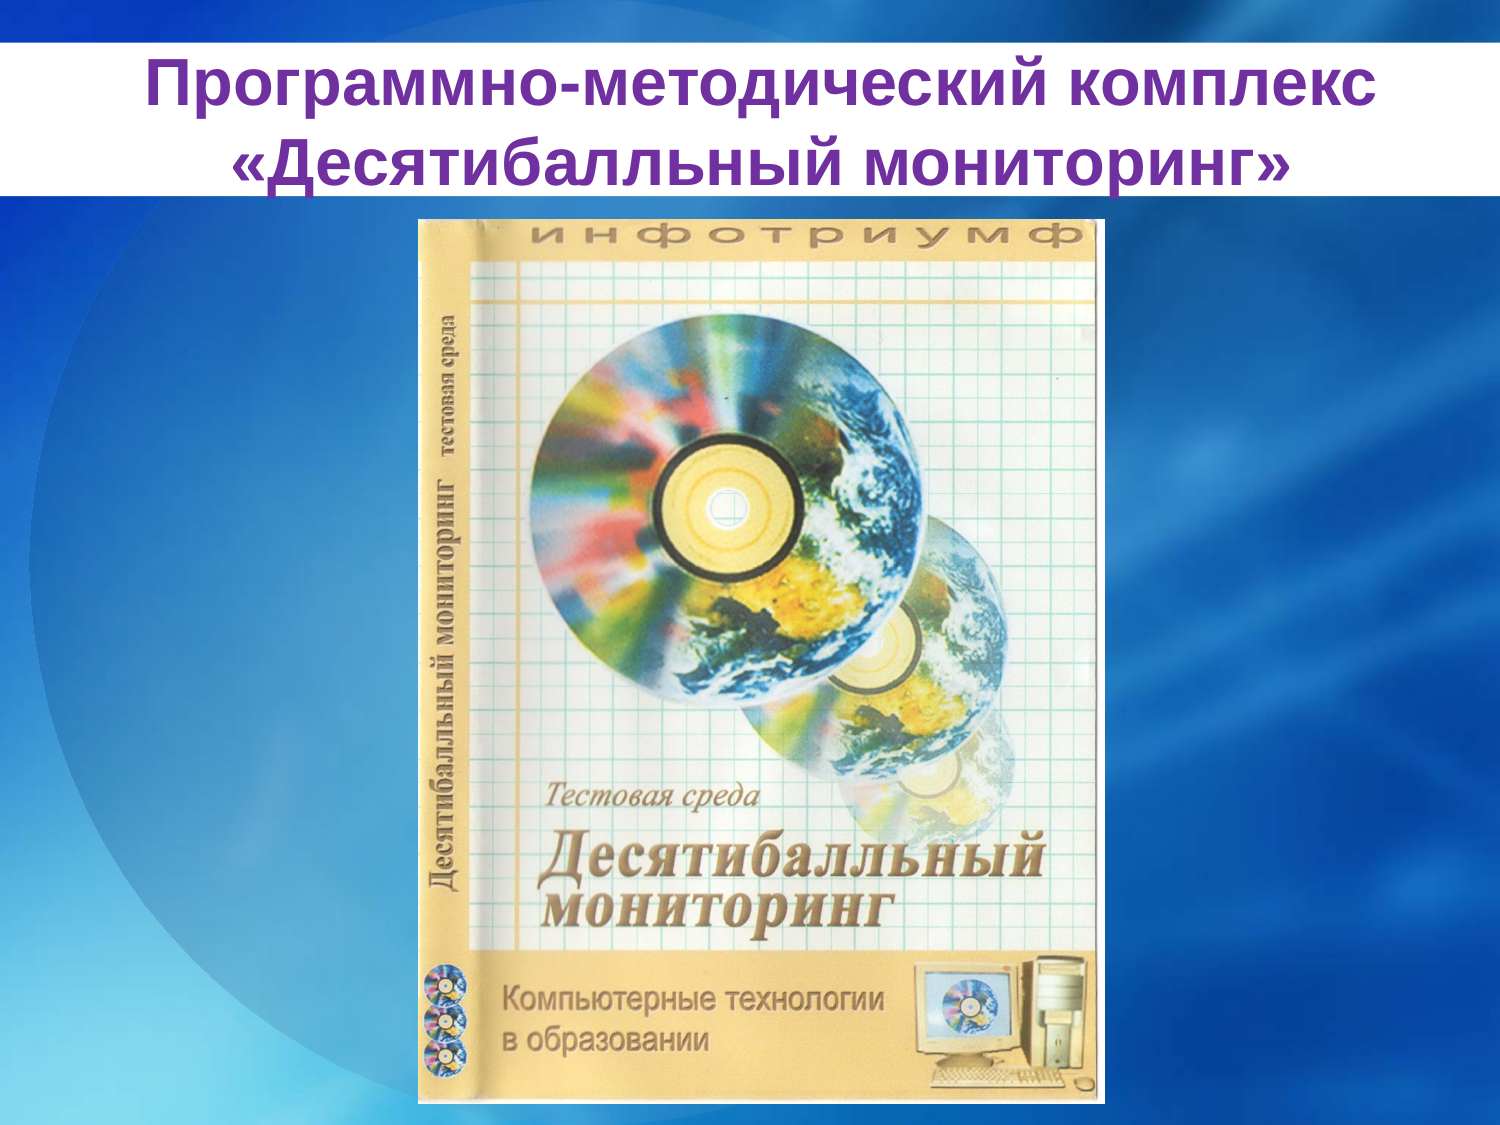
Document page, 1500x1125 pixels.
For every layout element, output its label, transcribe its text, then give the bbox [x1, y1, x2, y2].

picture [0, 197, 1500, 1125]
picture [0, 0, 1500, 42]
title Программно-методический комплекс «Десятибалльный мониторинг» [82, 72, 1442, 165]
